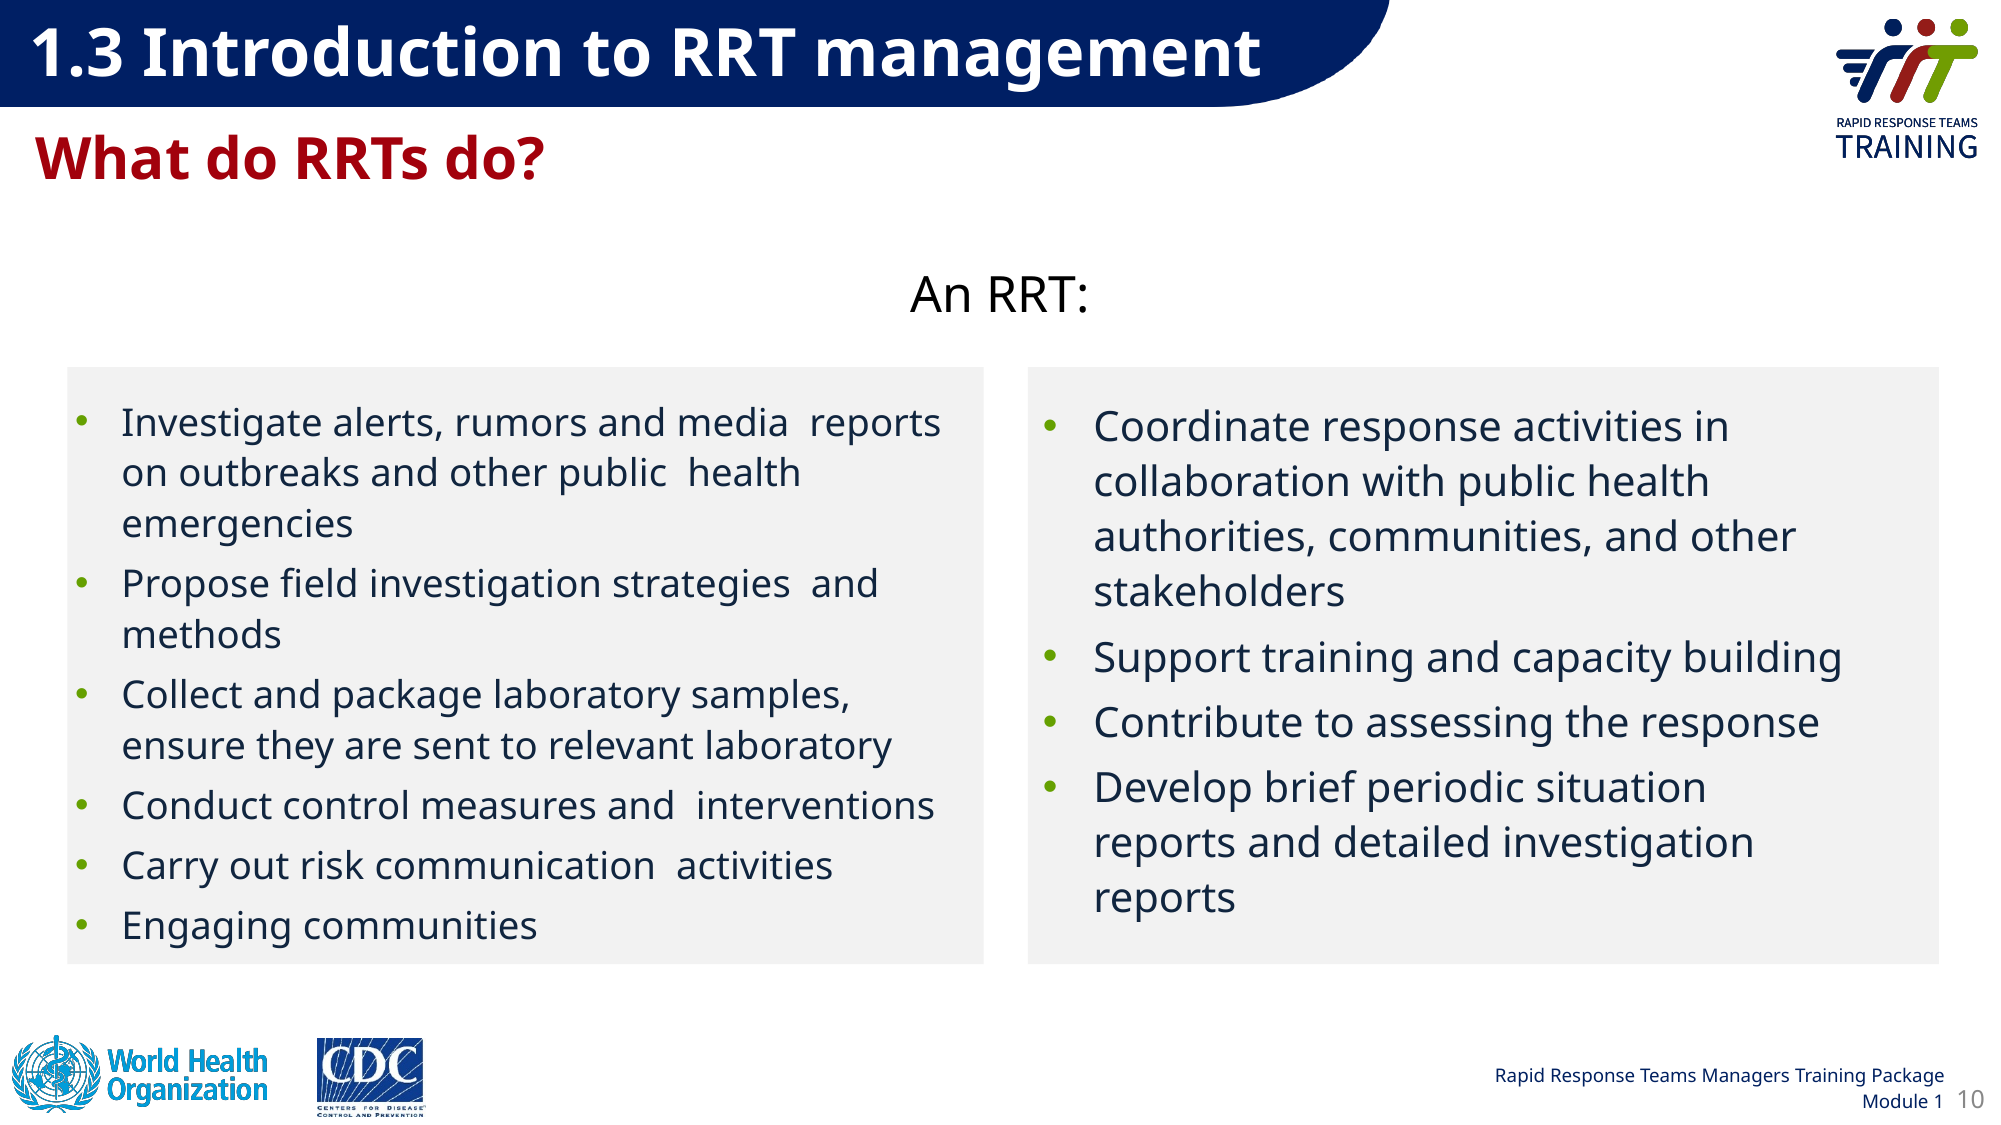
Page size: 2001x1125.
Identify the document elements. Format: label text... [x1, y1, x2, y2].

text_box What do RRTs do? [27, 121, 1540, 224]
picture [22, 1062, 26, 1077]
list 1.3 Introduction to RRT management [21, 1, 1534, 105]
list Investigate alerts, rumors and media reports on outbreaks and other public health emergencies Propose field investigation strategies and methods Collect and package laboratory samples, ensure they are sent to relevant laboratory Conduct control measures and interventions Carry out risk communication activities Engaging communities [66, 366, 985, 965]
picture [71, 1053, 90, 1091]
picture [36, 1088, 78, 1105]
picture [1835, 19, 1978, 167]
text_box Coordinate response activities in collaboration with public health authorities, communities, and other stakeholders Support training and capacity building Contribute to assessing the response Develop brief periodic situation reports and detailed investigation reports [1027, 367, 1939, 965]
picture [24, 1054, 36, 1087]
picture [34, 1054, 43, 1078]
picture [40, 1062, 47, 1070]
picture [50, 1108, 62, 1113]
picture [12, 1035, 54, 1068]
picture [0, 0, 1390, 107]
text_box An RRT: [844, 254, 1157, 330]
picture [30, 1083, 37, 1091]
text_box 10 [1557, 1075, 1993, 1121]
picture [46, 1056, 54, 1062]
picture [12, 1083, 48, 1113]
picture [317, 1038, 426, 1117]
picture [59, 1035, 267, 1113]
